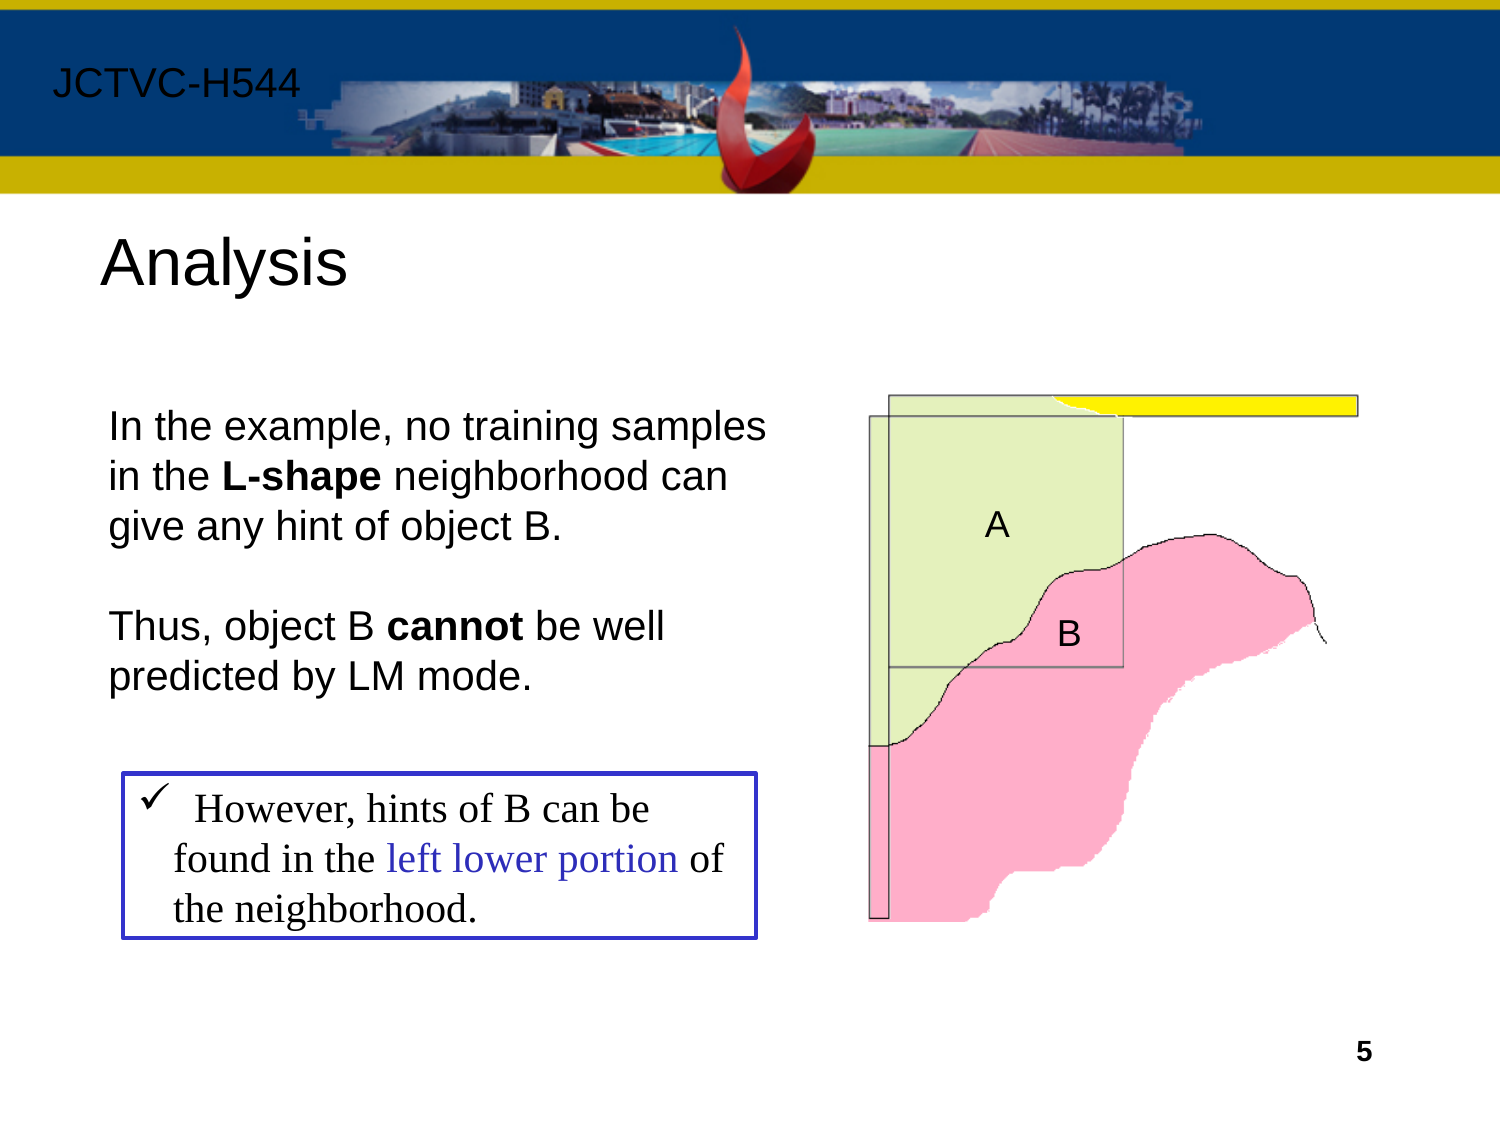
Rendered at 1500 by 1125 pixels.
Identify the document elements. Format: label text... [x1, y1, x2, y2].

title JCTVC-H544 [37, 0, 1476, 163]
text_box In the example, no training samples in the L-shape neighborhood can give any hint of object B. Thus, object B cannot be well predicted by LM mode. [93, 391, 786, 707]
slide_number 5 [1074, 1024, 1388, 1101]
text_box However, hints of B can be found in the left lower portion of the neighborhood. [121, 771, 758, 940]
picture [0, 0, 1500, 1125]
text_box Analysis [35, 210, 415, 306]
